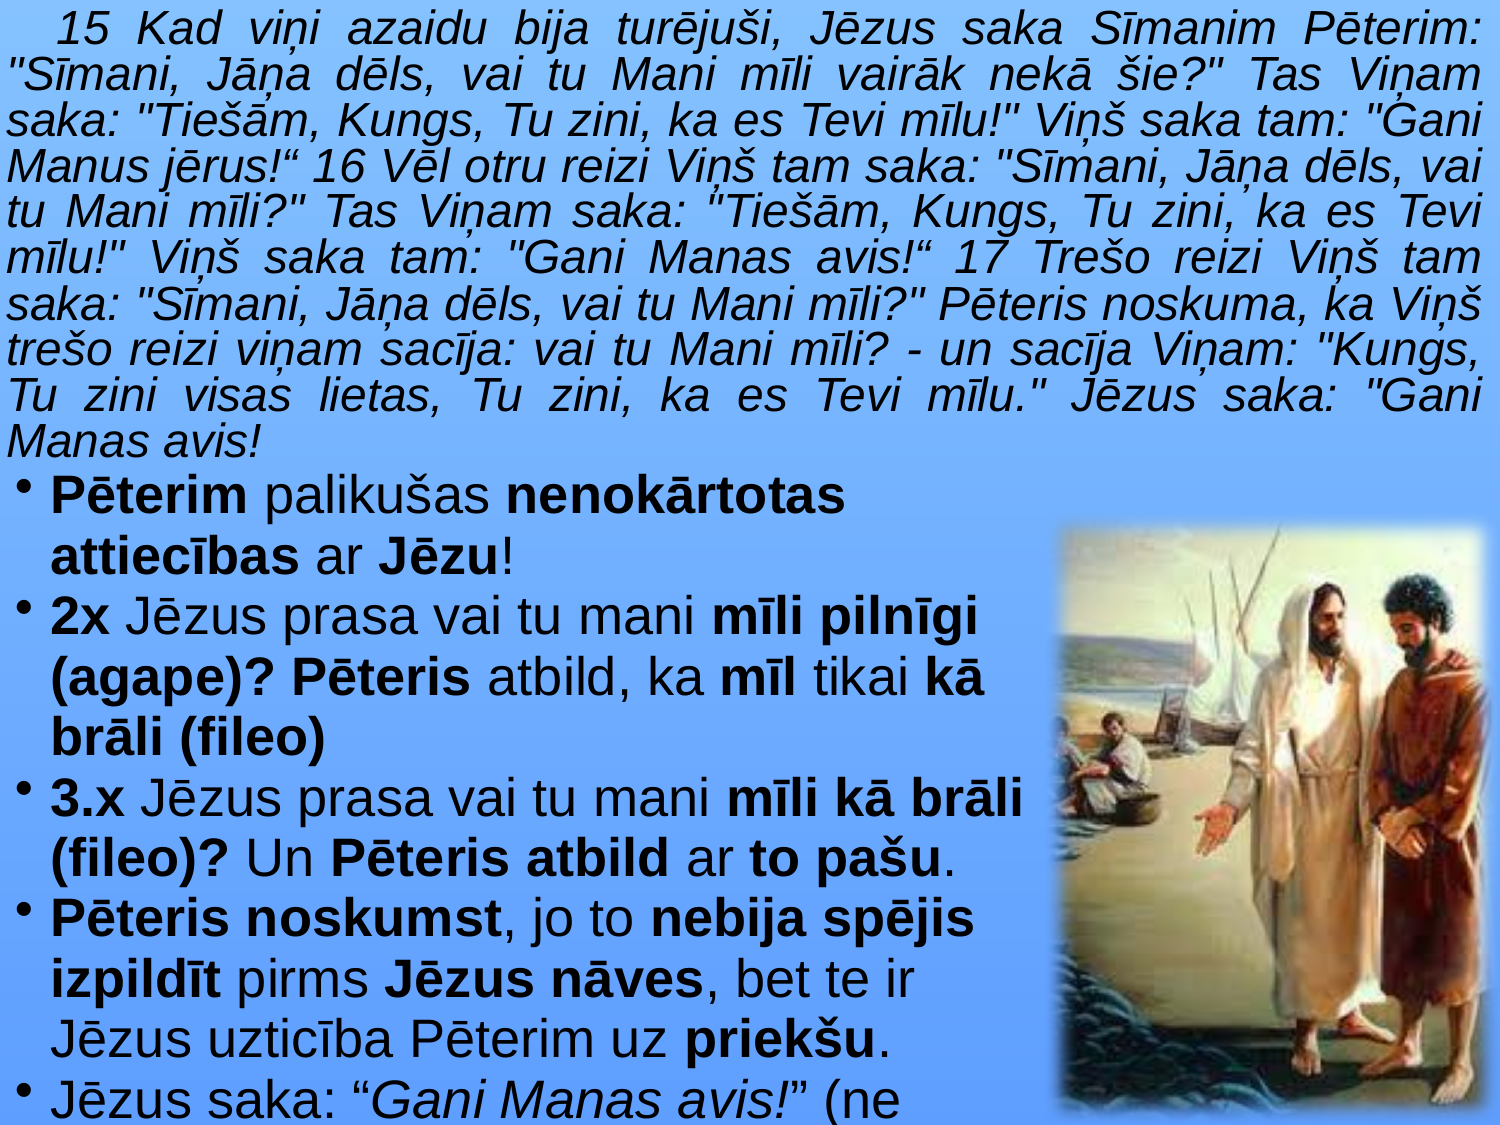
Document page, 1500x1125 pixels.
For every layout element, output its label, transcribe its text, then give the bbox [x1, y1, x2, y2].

picture [1042, 510, 1500, 1125]
text_box Pēterim palikušas nenokārtotas attiecības ar Jēzu! 2x Jēzus prasa vai tu mani mīli pilnīgi (agape)? Pēteris atbild, ka mīl tikai kā brāli (fileo) 3.x Jēzus prasa vai tu mani mīli kā brāli (fileo)? Un Pēteris atbild ar to pašu. Pēteris noskumst, jo to nebija spējis izpildīt pirms Jēzus nāves, bet te ir Jēzus uzticība Pēterim uz priekšu. Jēzus saka: “Gani Manas avis!” (ne savas) [0, 456, 1078, 1125]
list 15 Kad viņi azaidu bija turējuši, Jēzus saka Sīmanim Pēterim: "Sīmani, Jāņa dēls, vai tu Mani mīli vairāk nekā šie?" Tas Viņam saka: "Tiešām, Kungs, Tu zini, ka es Tevi mīlu!" Viņš saka tam: "Gani Manus jērus!“ 16 Vēl otru reizi Viņš tam saka: "Sīmani, Jāņa dēls, vai tu Mani mīli?" Tas Viņam saka: "Tiešām, Kungs, Tu zini, ka es Tevi mīlu!" Viņš saka tam: "Gani Manas avis!“ 17 Trešo reizi Viņš tam saka: "Sīmani, Jāņa dēls, vai tu Mani mīli?" Pēteris noskuma, ka Viņš trešo reizi viņam sacīja: vai tu Mani mīli? - un sacīja Viņam: "Kungs, Tu zini visas lietas, Tu zini, ka es Tevi mīlu." Jēzus saka: "Gani Manas avis! [0, 0, 1500, 198]
